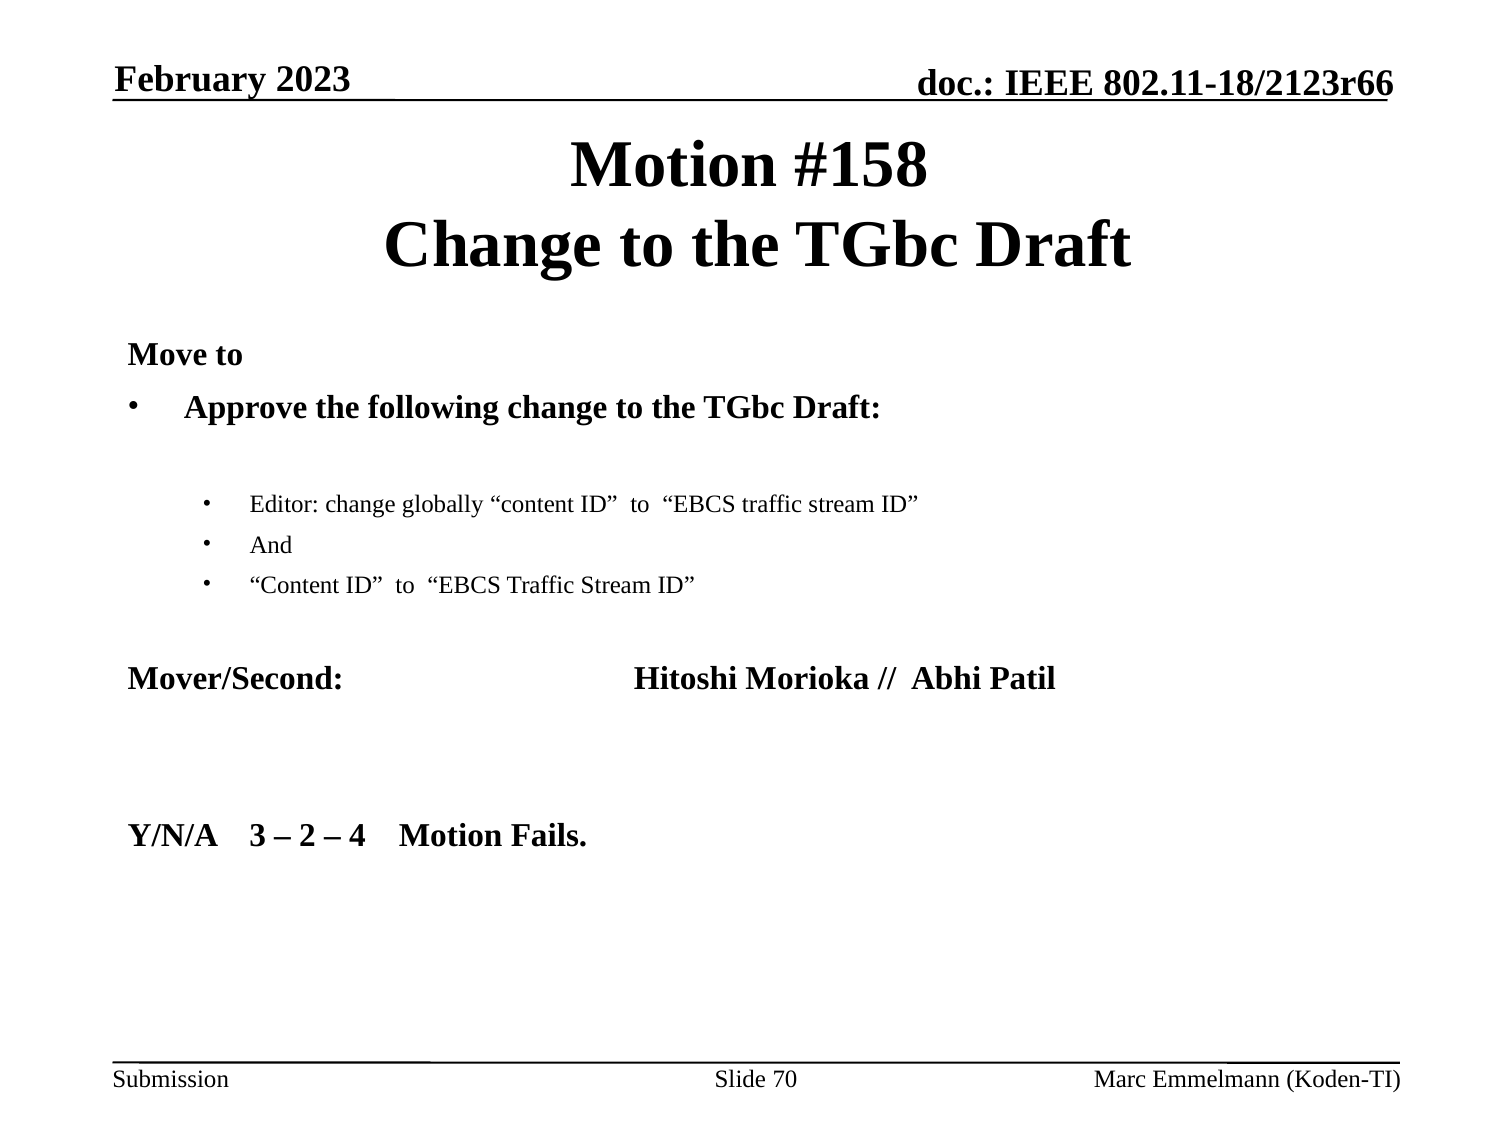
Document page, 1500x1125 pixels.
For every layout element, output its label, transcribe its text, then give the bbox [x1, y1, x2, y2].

list Move to Approve the following change to the TGbc Draft: Editor: change globally “content ID” to “EBCS traffic stream ID” And “Content ID” to “EBCS Traffic Stream ID” Mover/Second: Hitoshi Morioka // Abhi Patil Y/N/A 3 – 2 – 4 Motion Fails. [112, 324, 1388, 1000]
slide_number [114, 54, 423, 100]
slide_number Slide 70 [712, 1061, 800, 1123]
title Motion #158 Change to the TGbc Draft [112, 112, 1388, 288]
footer Marc Emmelmann (Koden-TI) [878, 1061, 1402, 1093]
